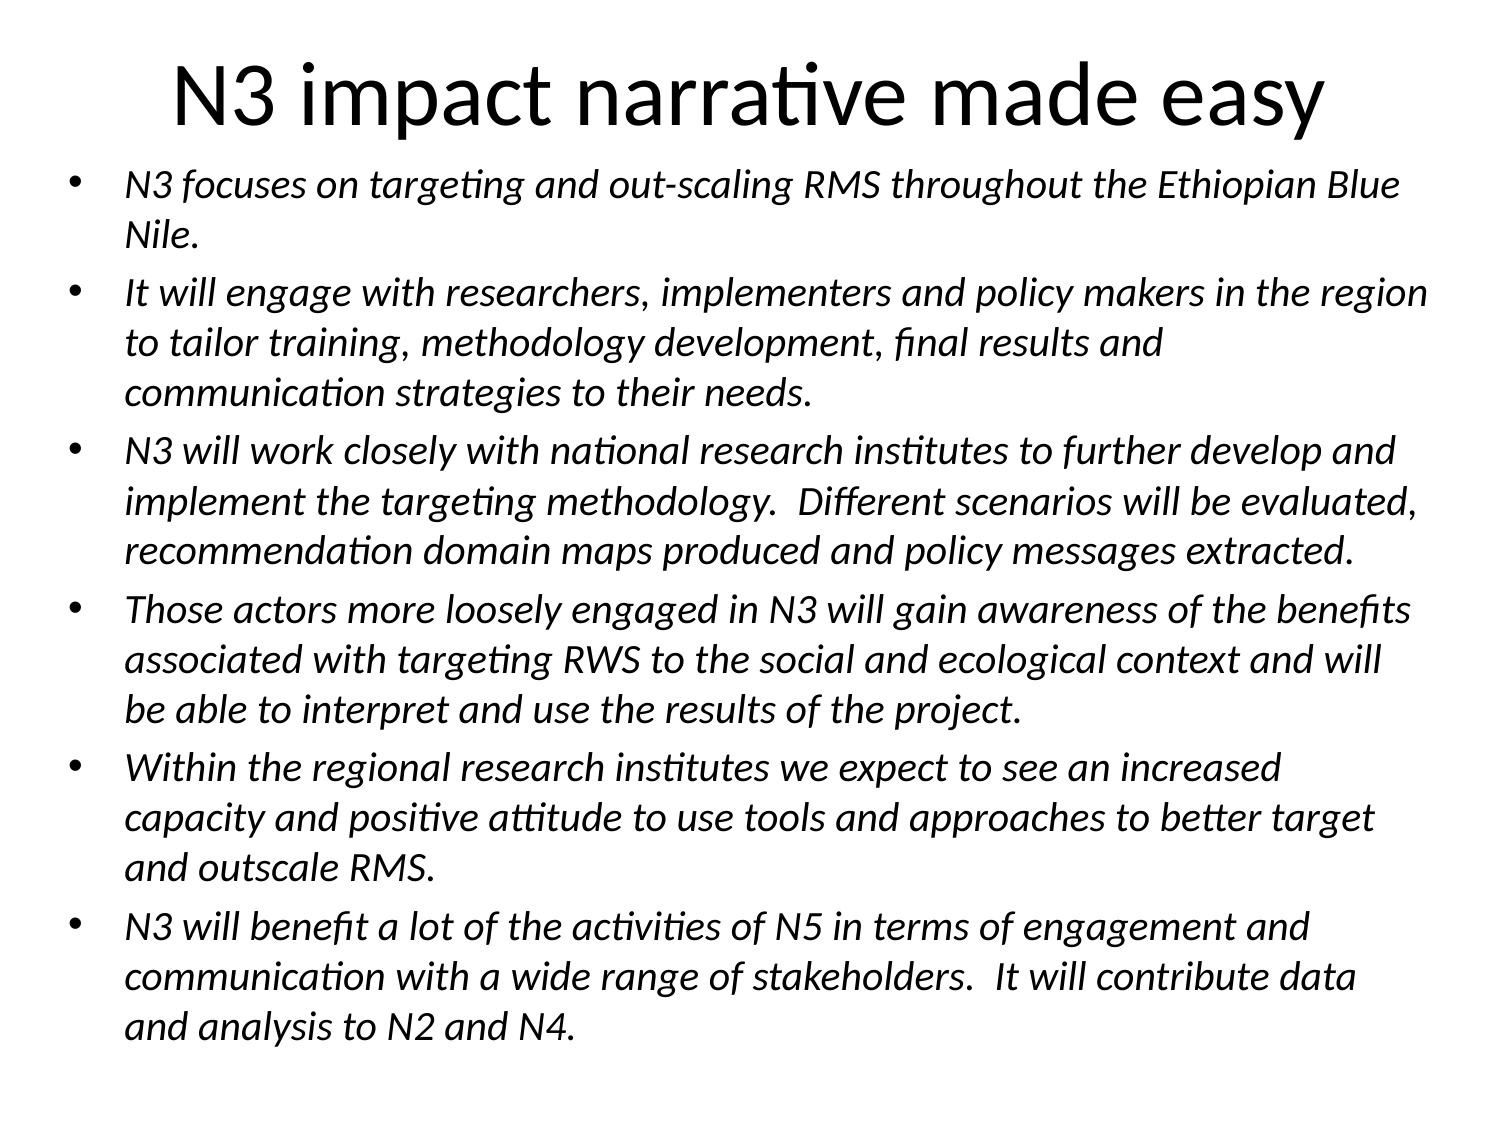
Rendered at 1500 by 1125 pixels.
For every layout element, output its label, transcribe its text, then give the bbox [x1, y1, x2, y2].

title N3 impact narrative made easy [75, 0, 1425, 149]
list N3 focuses on targeting and out-scaling RMS throughout the Ethiopian Blue Nile. It will engage with researchers, implementers and policy makers in the region to tailor training, methodology development, final results and communication strategies to their needs. N3 will work closely with national research institutes to further develop and implement the targeting methodology. Different scenarios will be evaluated, recommendation domain maps produced and policy messages extracted. Those actors more loosely engaged in N3 will gain awareness of the benefits associated with targeting RWS to the social and ecological context and will be able to interpret and use the results of the project. Within the regional research institutes we expect to see an increased capacity and positive attitude to use tools and approaches to better target and outscale RMS. N3 will benefit a lot of the activities of N5 in terms of engagement and communication with a wide range of stakeholders. It will contribute data and analysis to N2 and N4. [53, 149, 1447, 892]
